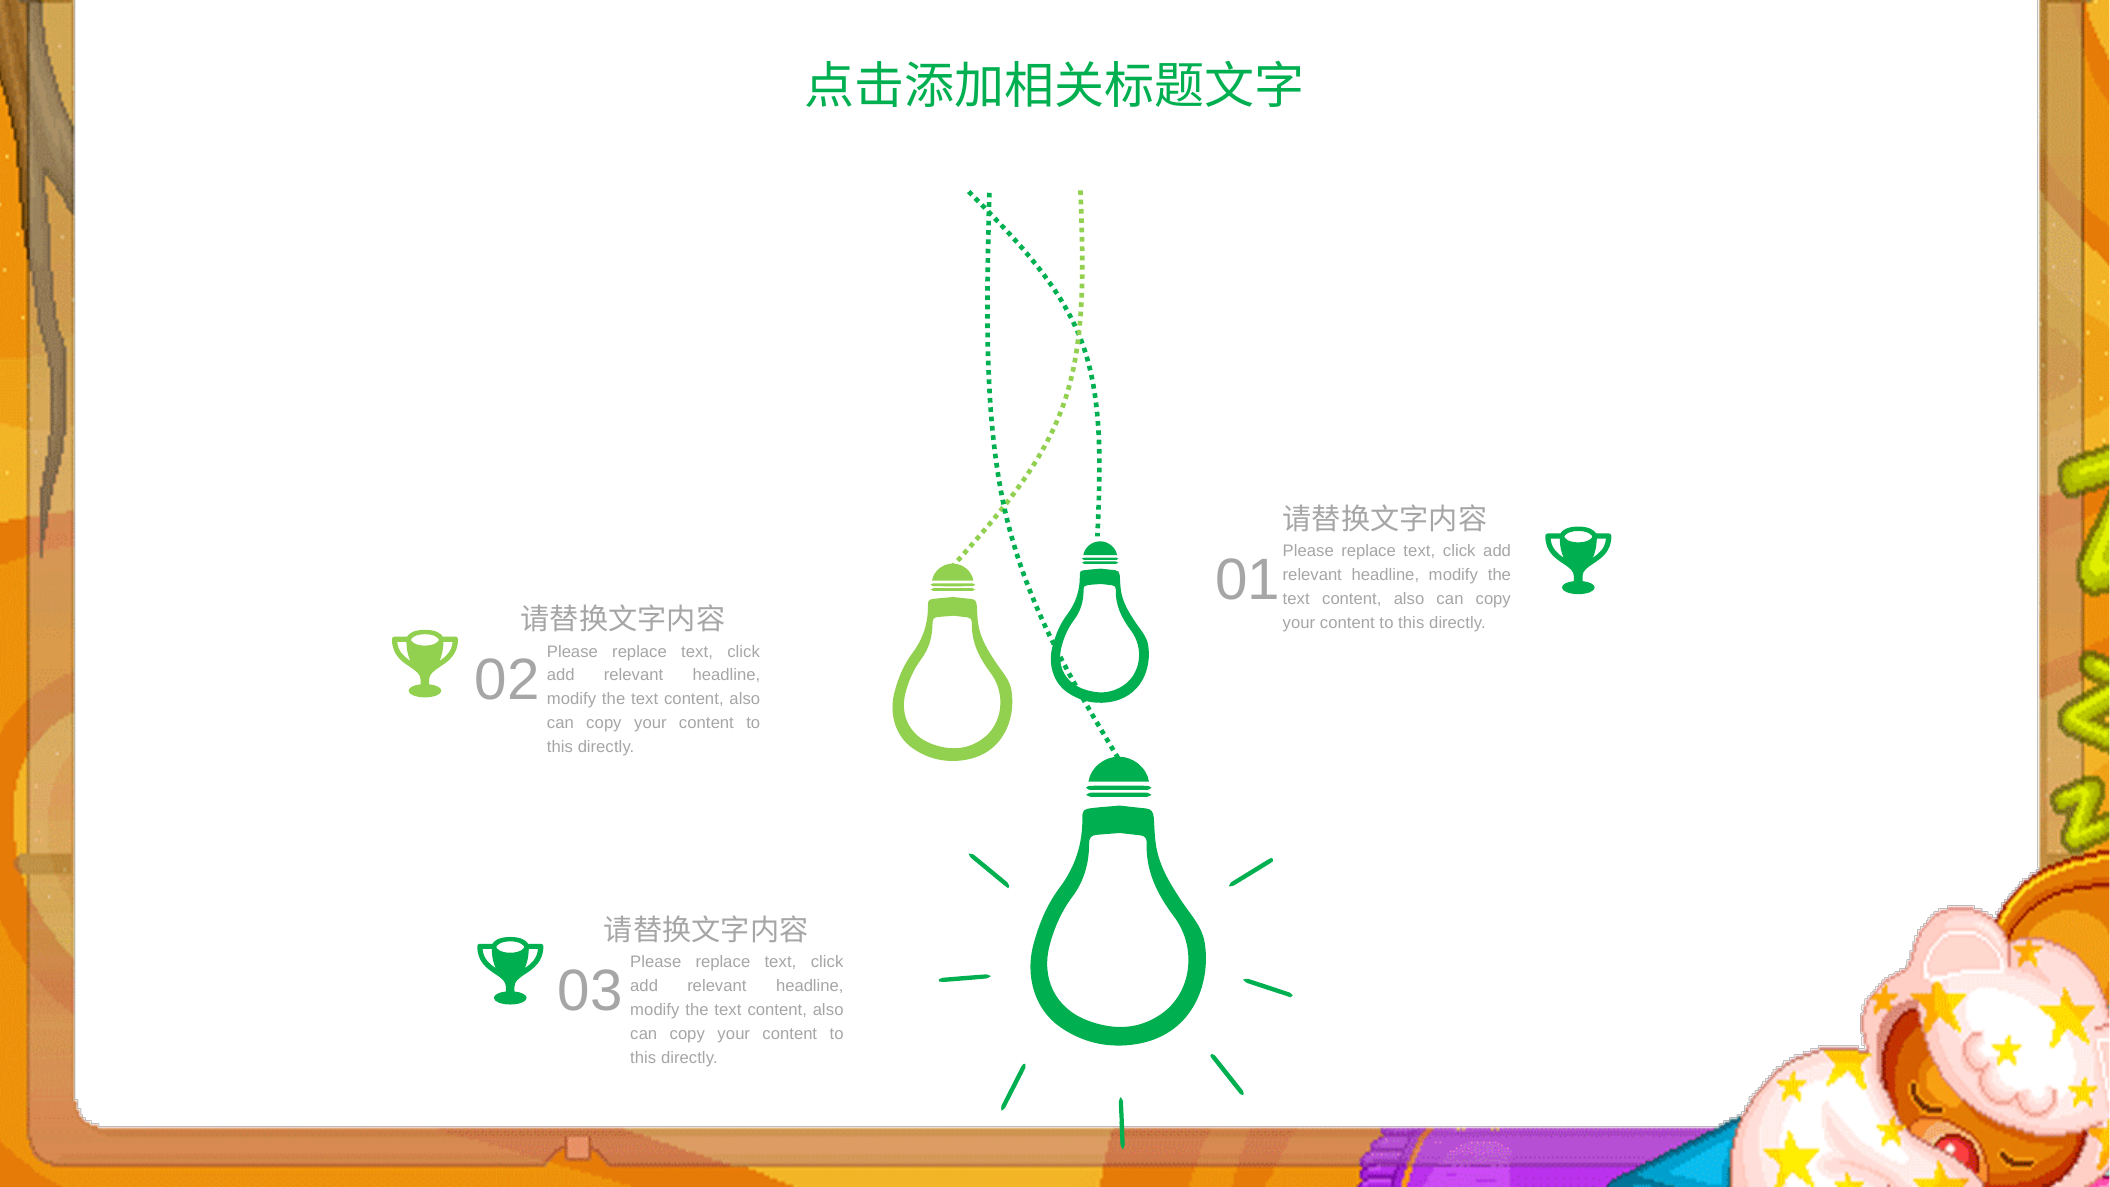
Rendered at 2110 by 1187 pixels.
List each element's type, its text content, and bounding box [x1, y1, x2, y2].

text_box 请替换文字内容 [603, 904, 809, 947]
text_box 请替换文字内容 [1282, 493, 1488, 536]
text_box 02 [459, 620, 546, 719]
text_box [996, 218, 1048, 346]
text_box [1047, 541, 1153, 705]
text_box Please replace text, click add relevant headline, modify the text content, also can copy your content to this directly. [546, 636, 761, 756]
text_box 01 [1200, 519, 1282, 619]
text_box Please replace text, click add relevant headline, modify the text content, also can copy your content to this directly. [1282, 535, 1512, 632]
text_box [1085, 705, 1119, 756]
text_box [477, 936, 544, 1005]
text_box Please replace text, click add relevant headline, modify the text content, also can copy your content to this directly. [630, 947, 844, 1067]
text_box [1056, 334, 1101, 537]
text_box [986, 191, 1069, 633]
text_box 请替换文字内容 [520, 593, 726, 636]
text_box [1025, 185, 1084, 444]
text_box [1545, 526, 1612, 595]
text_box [888, 563, 1017, 763]
picture [0, 0, 2110, 1187]
text_box [391, 629, 459, 698]
text_box [967, 190, 988, 241]
text_box [953, 445, 1004, 563]
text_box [938, 756, 1293, 1150]
text_box 点击添加相关标题文字 [803, 53, 1307, 114]
text_box 03 [543, 930, 630, 1030]
